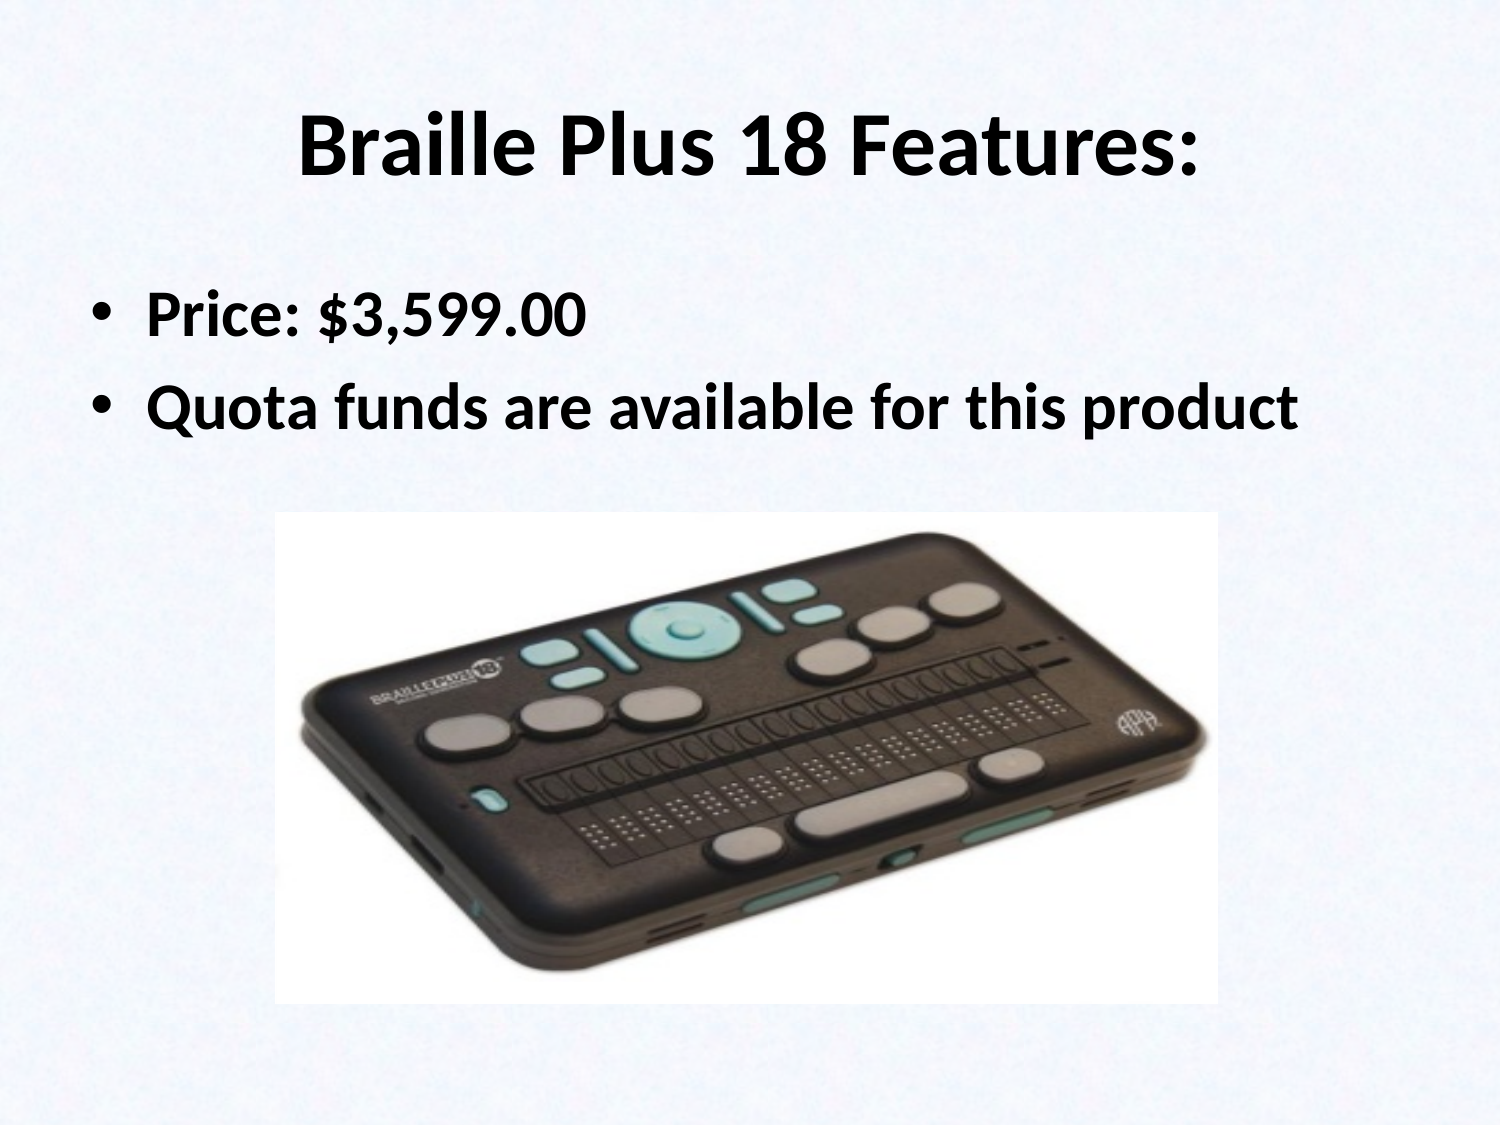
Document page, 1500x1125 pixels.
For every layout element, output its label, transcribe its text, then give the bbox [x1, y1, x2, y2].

list Price: $3,599.00 Quota funds are available for this product [75, 262, 1425, 1005]
title Braille Plus 18 Features: [75, 45, 1425, 233]
picture [274, 512, 1218, 1005]
